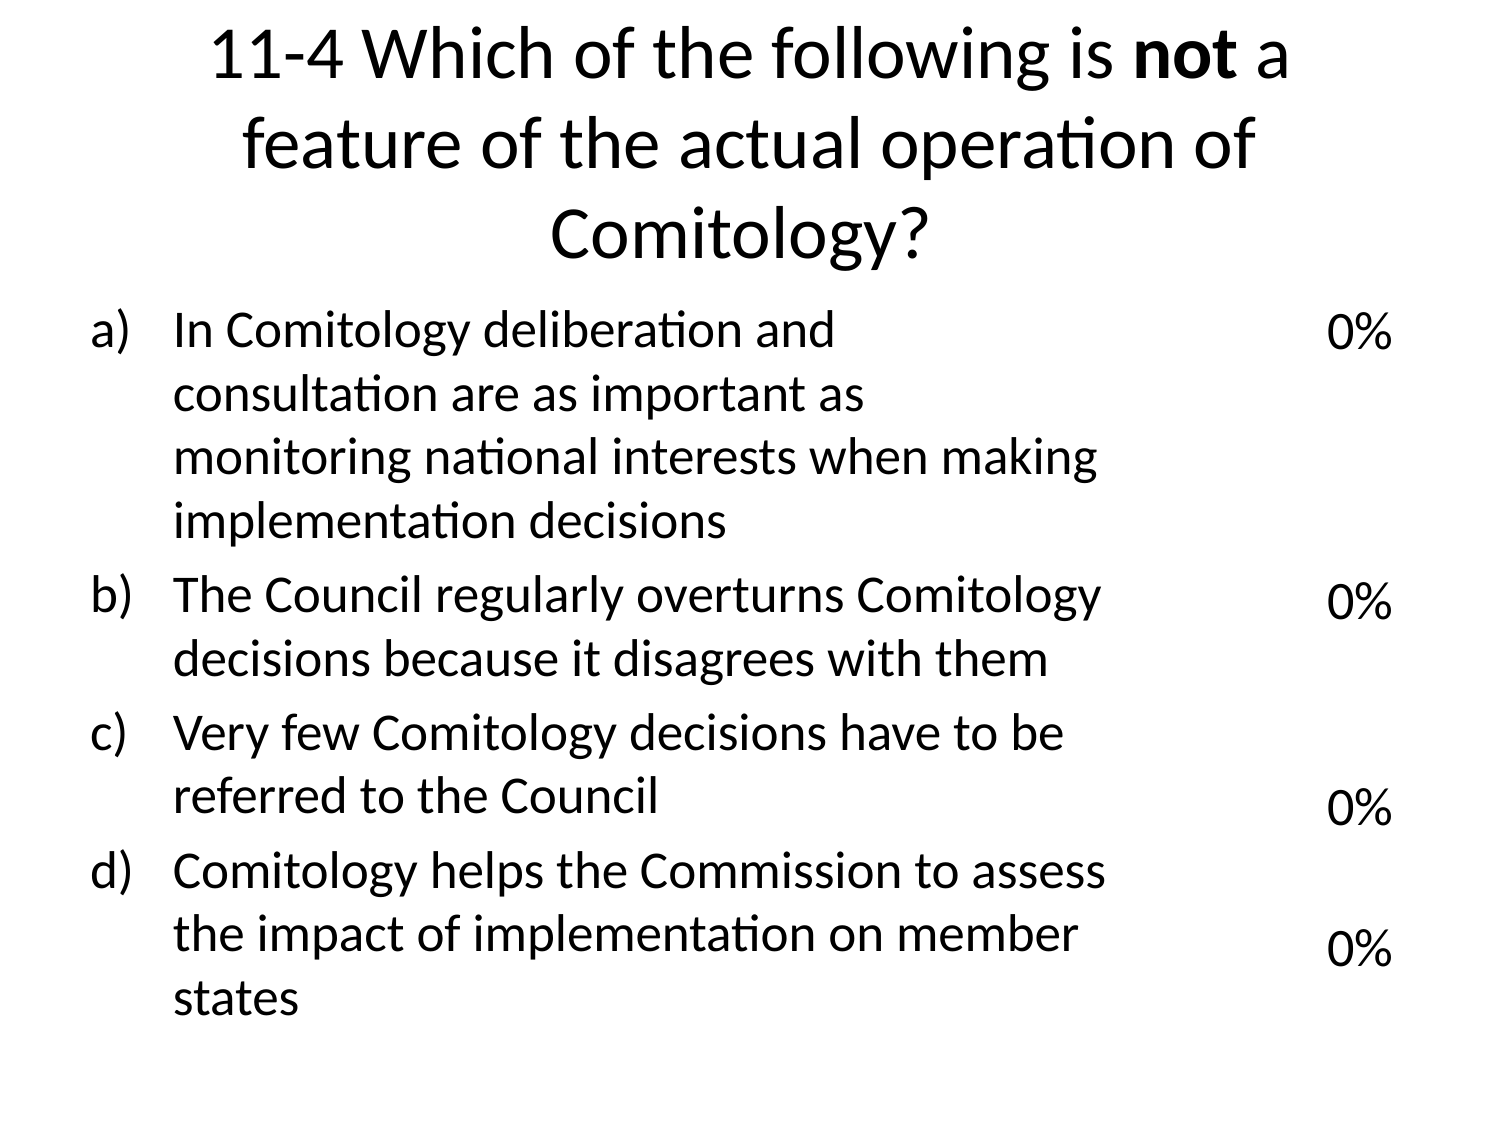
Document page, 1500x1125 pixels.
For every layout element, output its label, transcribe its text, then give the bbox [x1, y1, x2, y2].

title 11-4 Which of the following is not a feature of the actual operation of Comitology? [74, 0, 1426, 282]
list 0% 0% 0% 0% [1124, 287, 1409, 1031]
list In Comitology deliberation and consultation are as important as monitoring national interests when making implementation decisions The Council regularly overturns Comitology decisions because it disagrees with them Very few Comitology decisions have to be referred to the Council Comitology helps the Commission to assess the impact of implementation on member states [74, 287, 1126, 1076]
